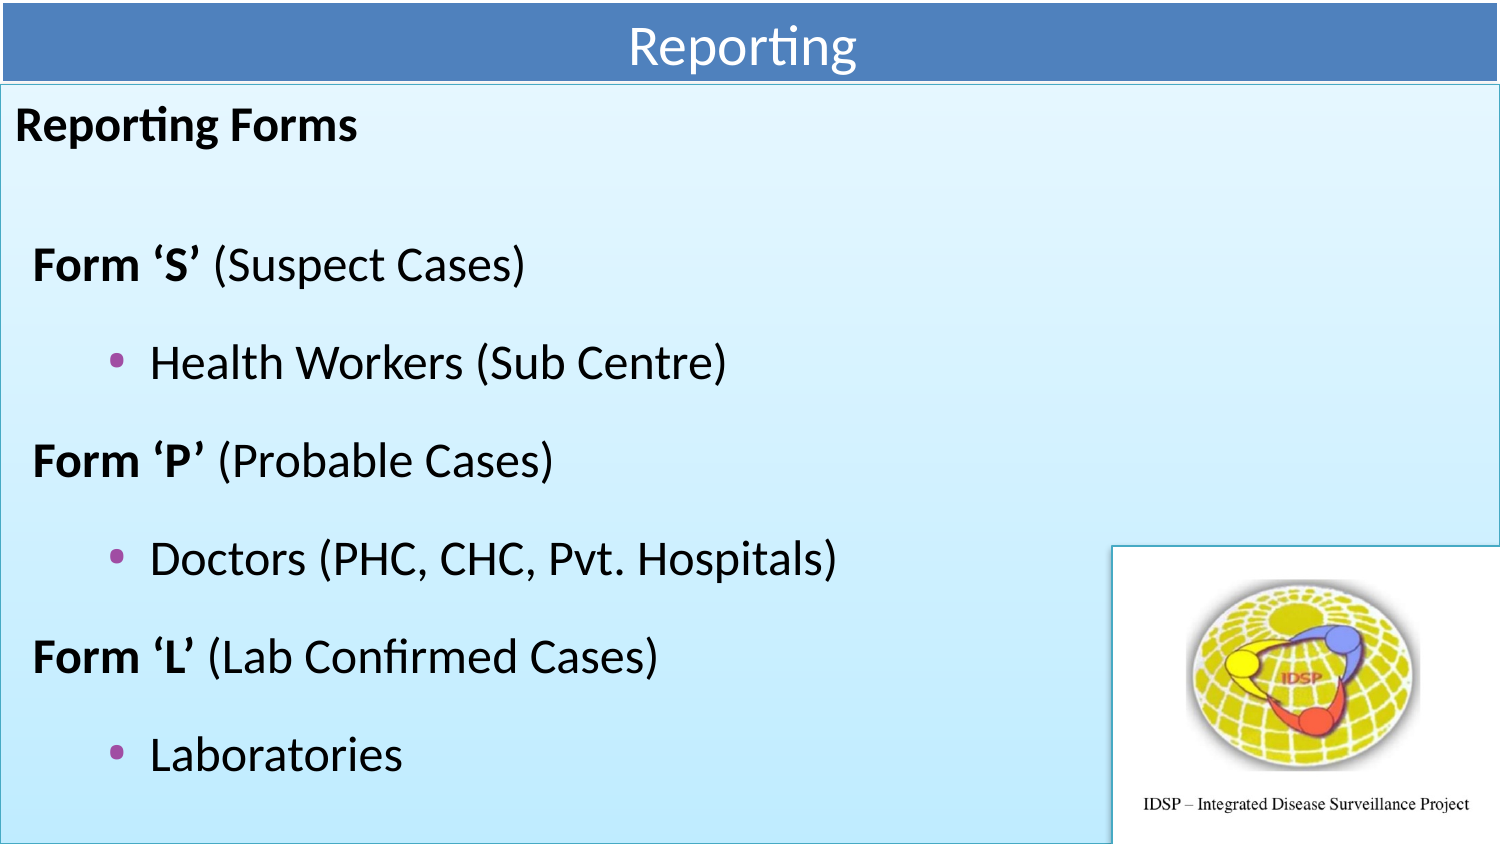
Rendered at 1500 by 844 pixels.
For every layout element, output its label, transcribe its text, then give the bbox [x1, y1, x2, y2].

list Reporting Forms Form ‘S’ (Suspect Cases) Health Workers (Sub Centre) Form ‘P’ (Probable Cases) Doctors (PHC, CHC, Pvt. Hospitals) Form ‘L’ (Lab Confirmed Cases) Laboratories [0, 84, 1500, 844]
picture [1112, 546, 1500, 844]
title Reporting [0, 0, 1500, 83]
